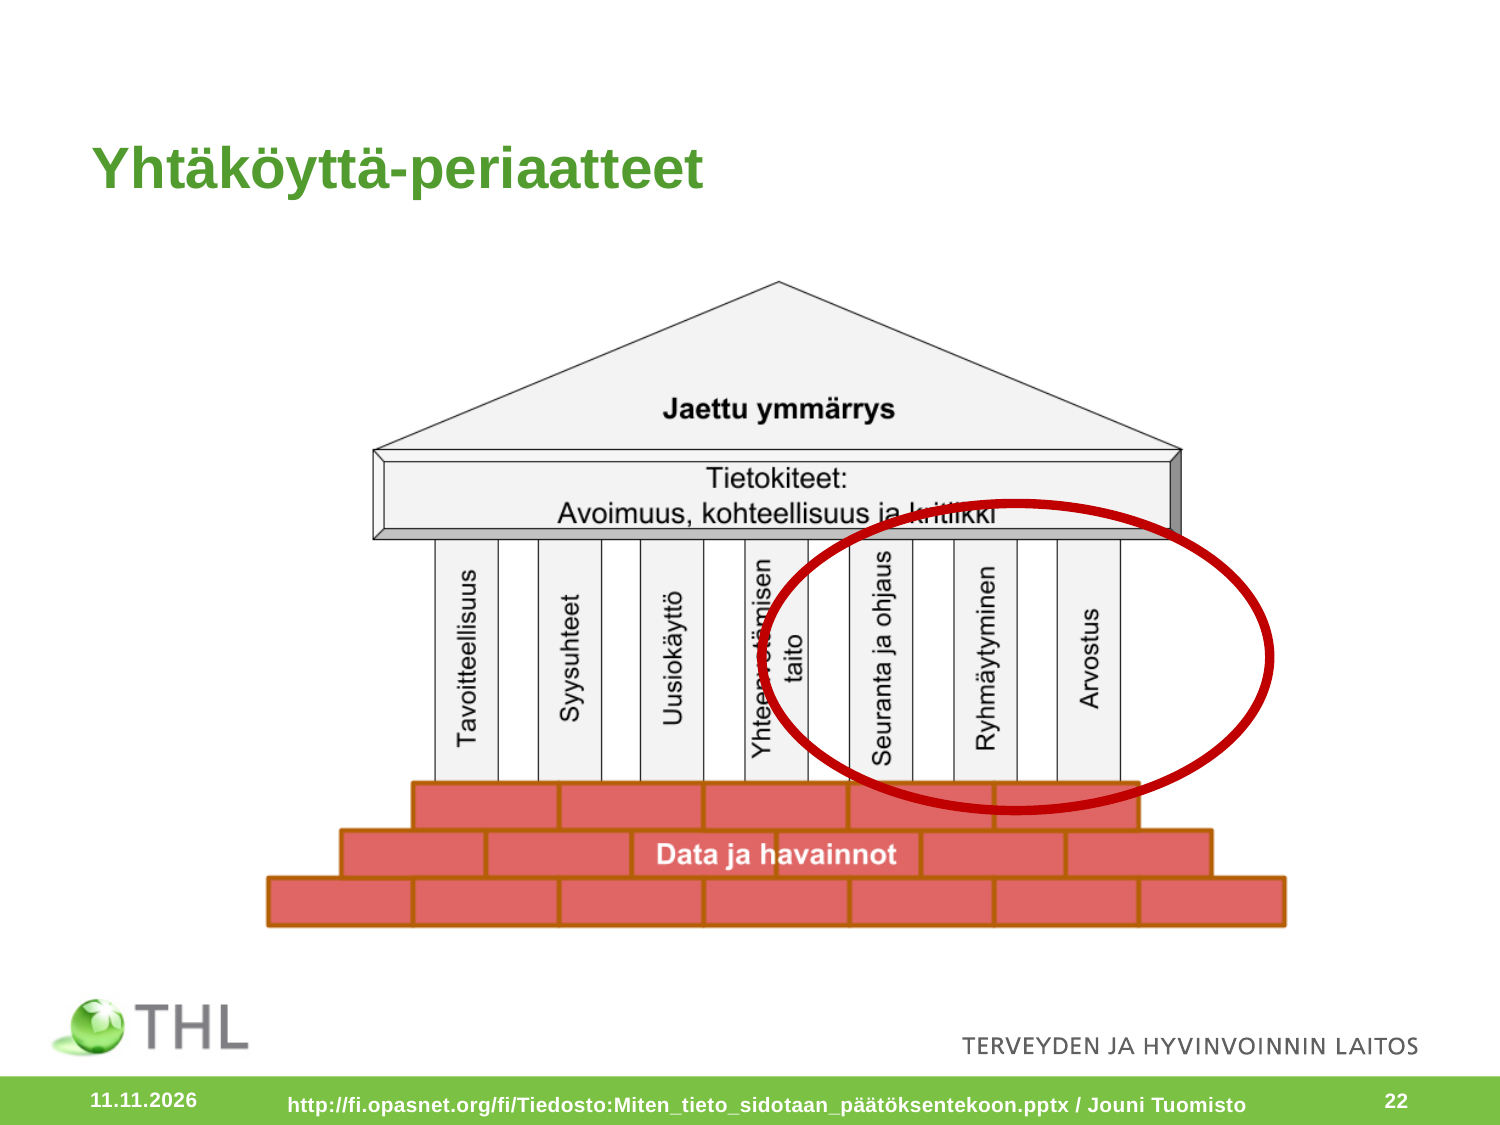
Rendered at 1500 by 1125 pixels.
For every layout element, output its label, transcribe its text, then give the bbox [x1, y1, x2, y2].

picture [24, 983, 275, 1067]
title Yhtäköyttä-periaatteet [76, 42, 1424, 209]
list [194, 219, 1363, 982]
footer http://fi.opasnet.org/fi/Tiedosto:Miten_tieto_sidotaan_päätöksentekoon.pptx / Jouni Tuomisto [253, 1082, 1282, 1125]
slide_number 22 [1245, 1082, 1424, 1118]
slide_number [74, 1080, 255, 1118]
